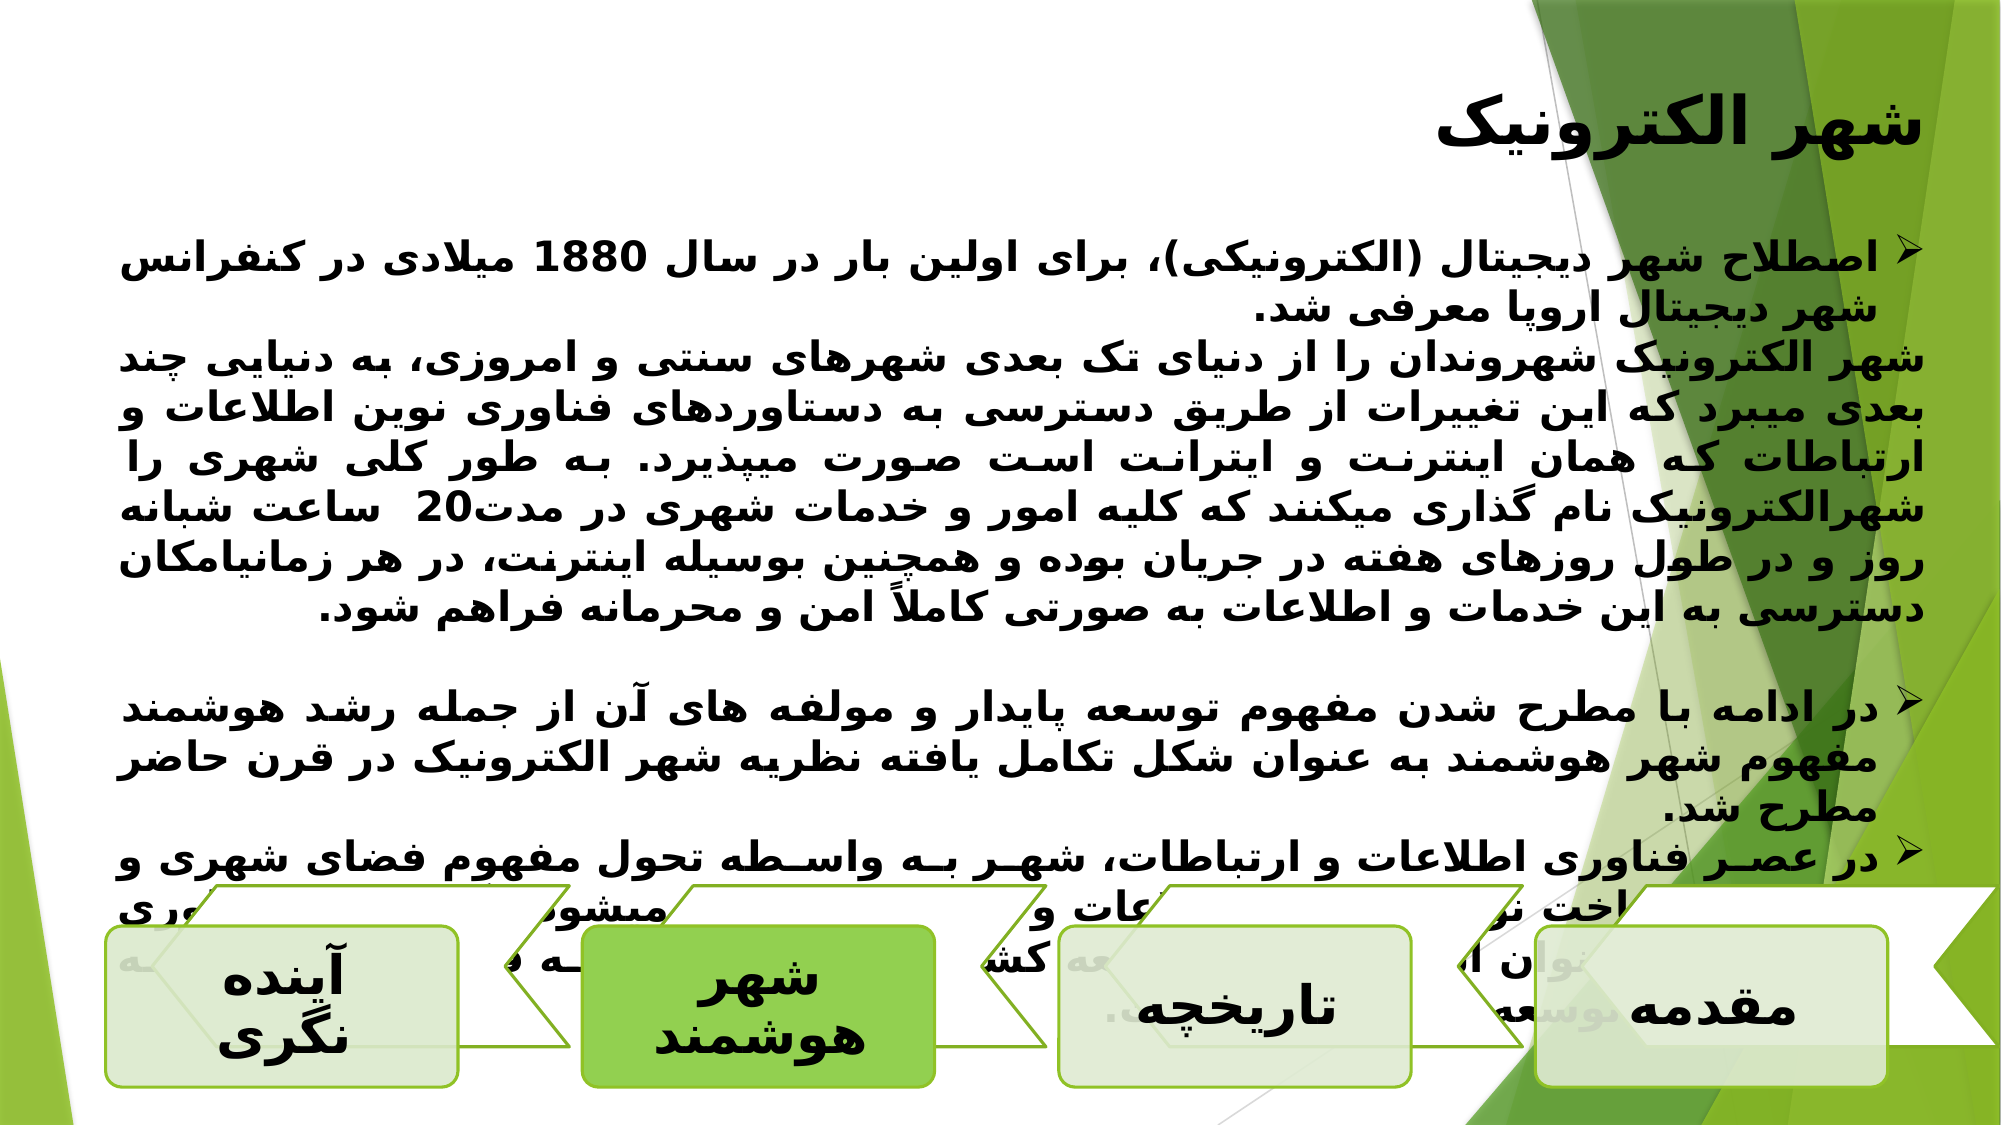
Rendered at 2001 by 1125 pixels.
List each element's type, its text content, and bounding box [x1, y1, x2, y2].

text_box شهر الکترونیک [1077, 70, 1942, 166]
text_box اصطلاح شهر دیجیتال (الکترونیکی)، برای اولین بار در سال 1880 میلادی در کنفرانس شهر دیجیتال اروپا معرفی شد. شهر الکترونیک شهروندان را از دنیای تک بعدی شهرهای سنتی و امروزی، به دنیایی چند بعدی میبرد که این تغییرات از طریق دسترسی به دستاوردهای فناوری نوین اطلاعات و ارتباطات که همان اینترنت و ایترانت است صورت میپذیرد. به طور کلی شهری را شهرالکترونیک نام گذاری میکنند که کلیه امور و خدمات شهری در مدت20 ساعت شبانه روز و در طول روزهای هفته در جریان بوده و همچنین بوسیله اینترنت، در هر زمانیامکان دسترسی به این خدمات و اطلاعات به صورتی کاملاً امن و محرمانه فراهم شود. در ادامه با مطرح شدن مفهوم توسعه پایدار و مولفه های آن از جمله رشد هوشمند مفهوم شهر هوشمند به عنوان شکل تکامل یافته نظریه شهر الکترونیک در قرن حاضر مطرح شد. در عصر فناوری اطلاعات و ارتباطات، شهر به واسطه تحول مفهوم فضای شهری و ظهور زیرساخت نوین فناوری اطلاعات و ارتباطات متحول میشود. نگرشی به فناوری اطلاعات به عنوان ابزار رشد و توسعه کشورها، جای خود را به فناوری اطلاعات به عنوان محور توسعه انسانی داده است. [102, 222, 1942, 830]
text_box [104, 827, 2000, 1125]
